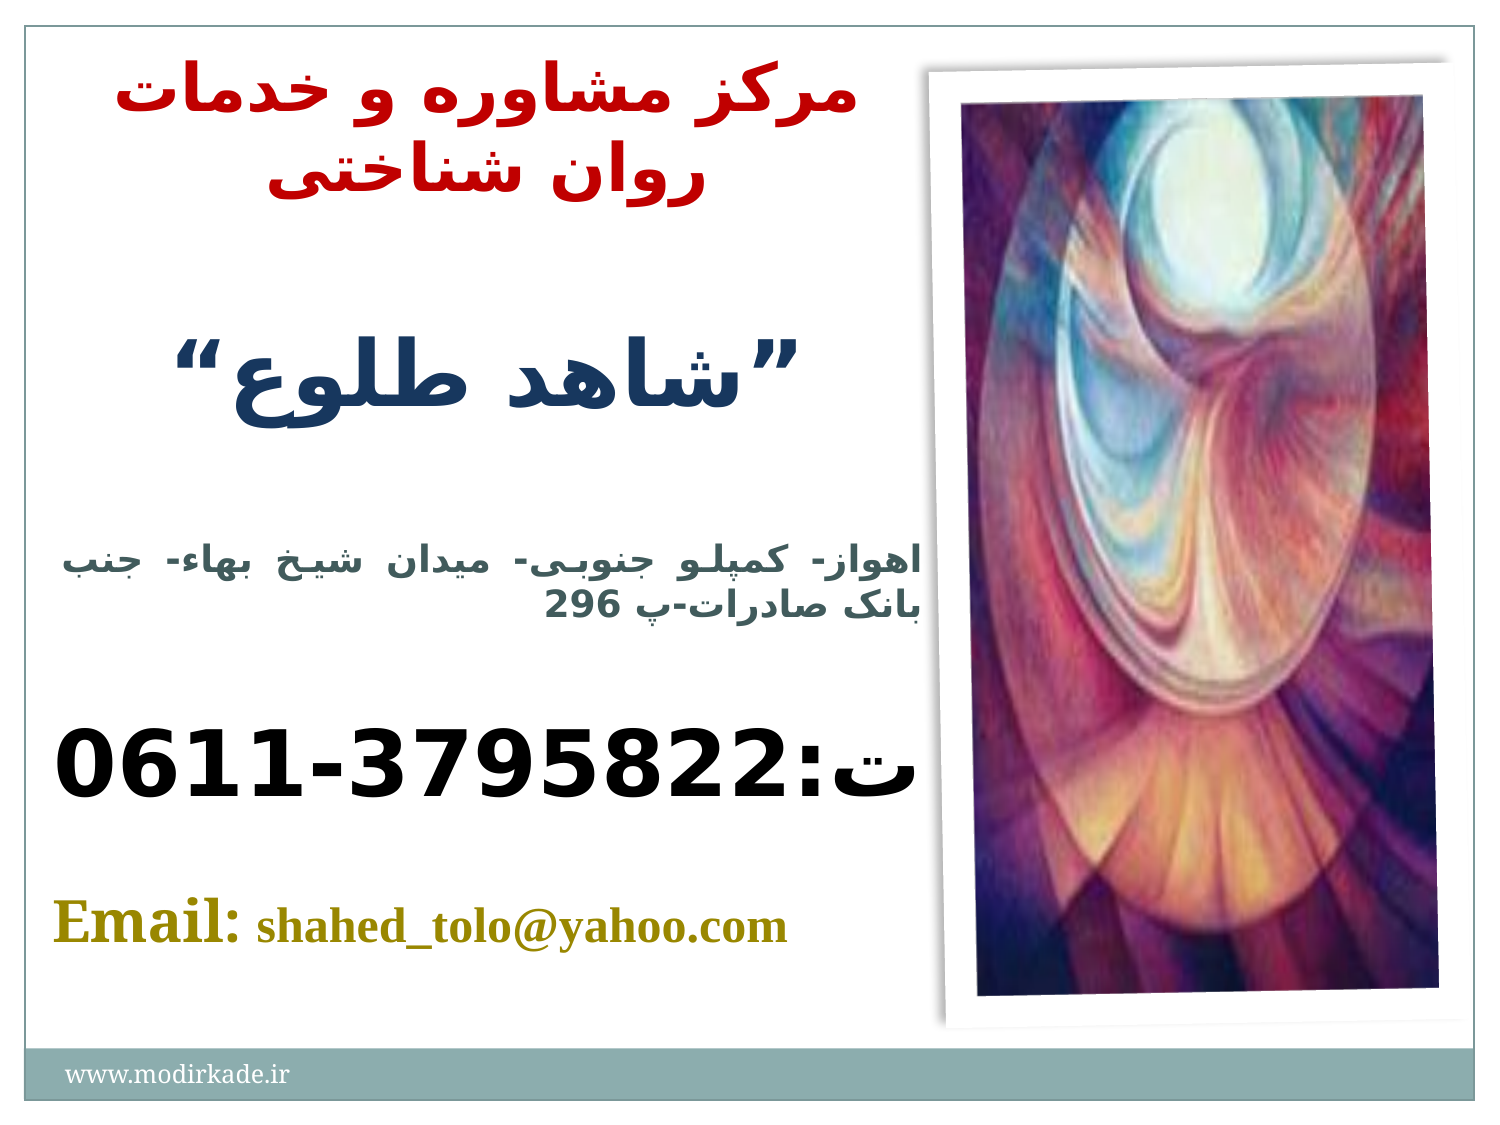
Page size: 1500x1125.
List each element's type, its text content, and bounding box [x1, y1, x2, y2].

text_box مرکز مشاوره و خدمات روان شناختی ”شاهد طلوع“ اهواز- کمپلو جنوبی- میدان شیخ بهاء- جنب بانک صادرات-پ 296 ت:3795822-0611 Email: shahed_tolo@yahoo.com [37, 37, 938, 962]
footer www.modirkade.ir [50, 1051, 638, 1112]
picture [962, 97, 1439, 995]
